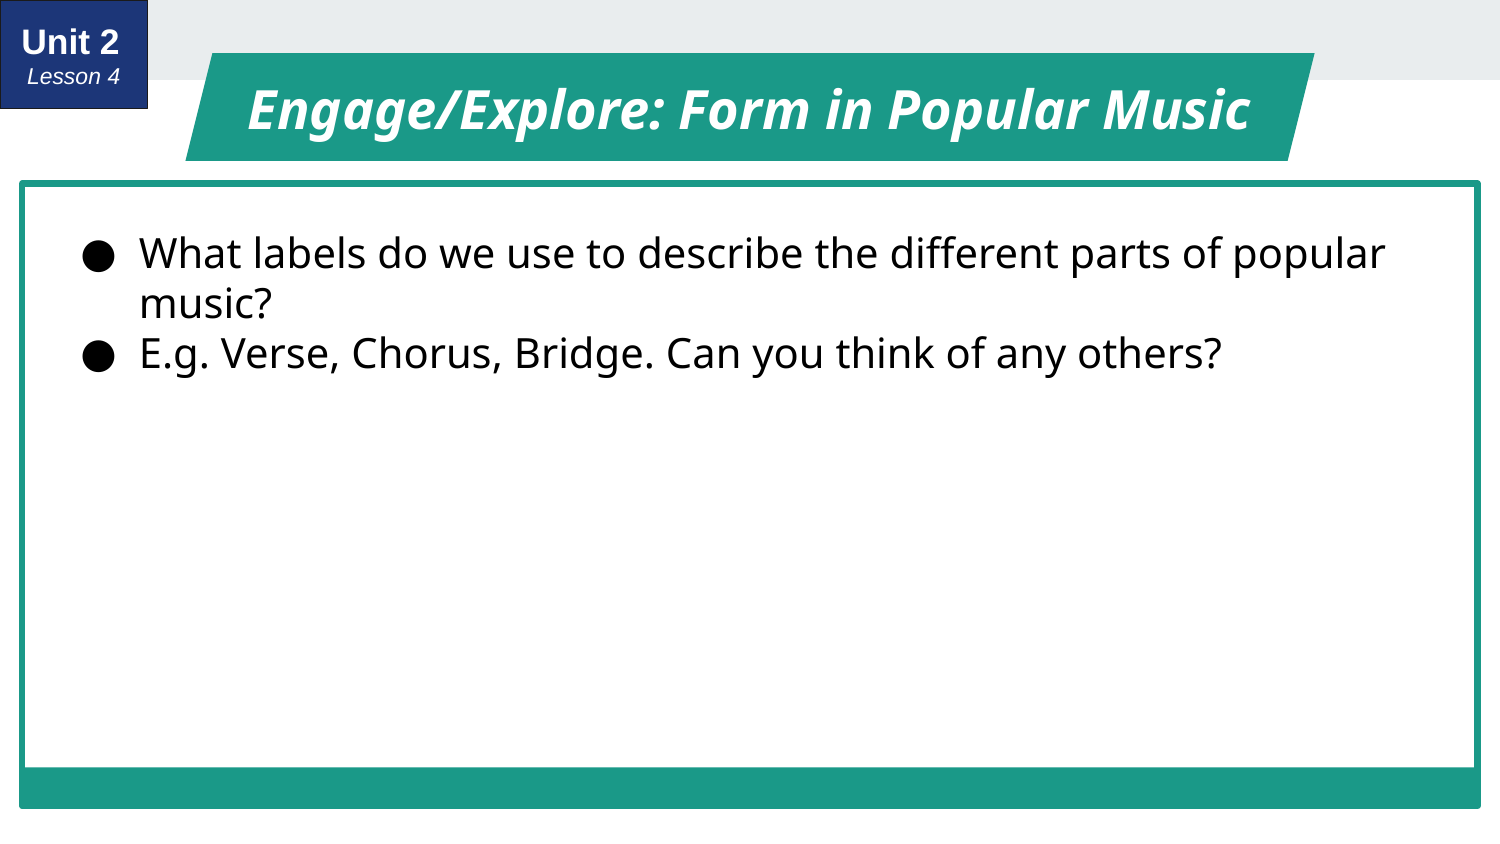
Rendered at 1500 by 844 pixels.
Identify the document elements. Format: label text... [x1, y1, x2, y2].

picture [25, 186, 1475, 804]
text_box Unit 2 Lesson 4 [0, 0, 148, 109]
title Engage/Explore: Form in Popular Music [221, 60, 1279, 155]
text_box [185, 53, 1315, 161]
